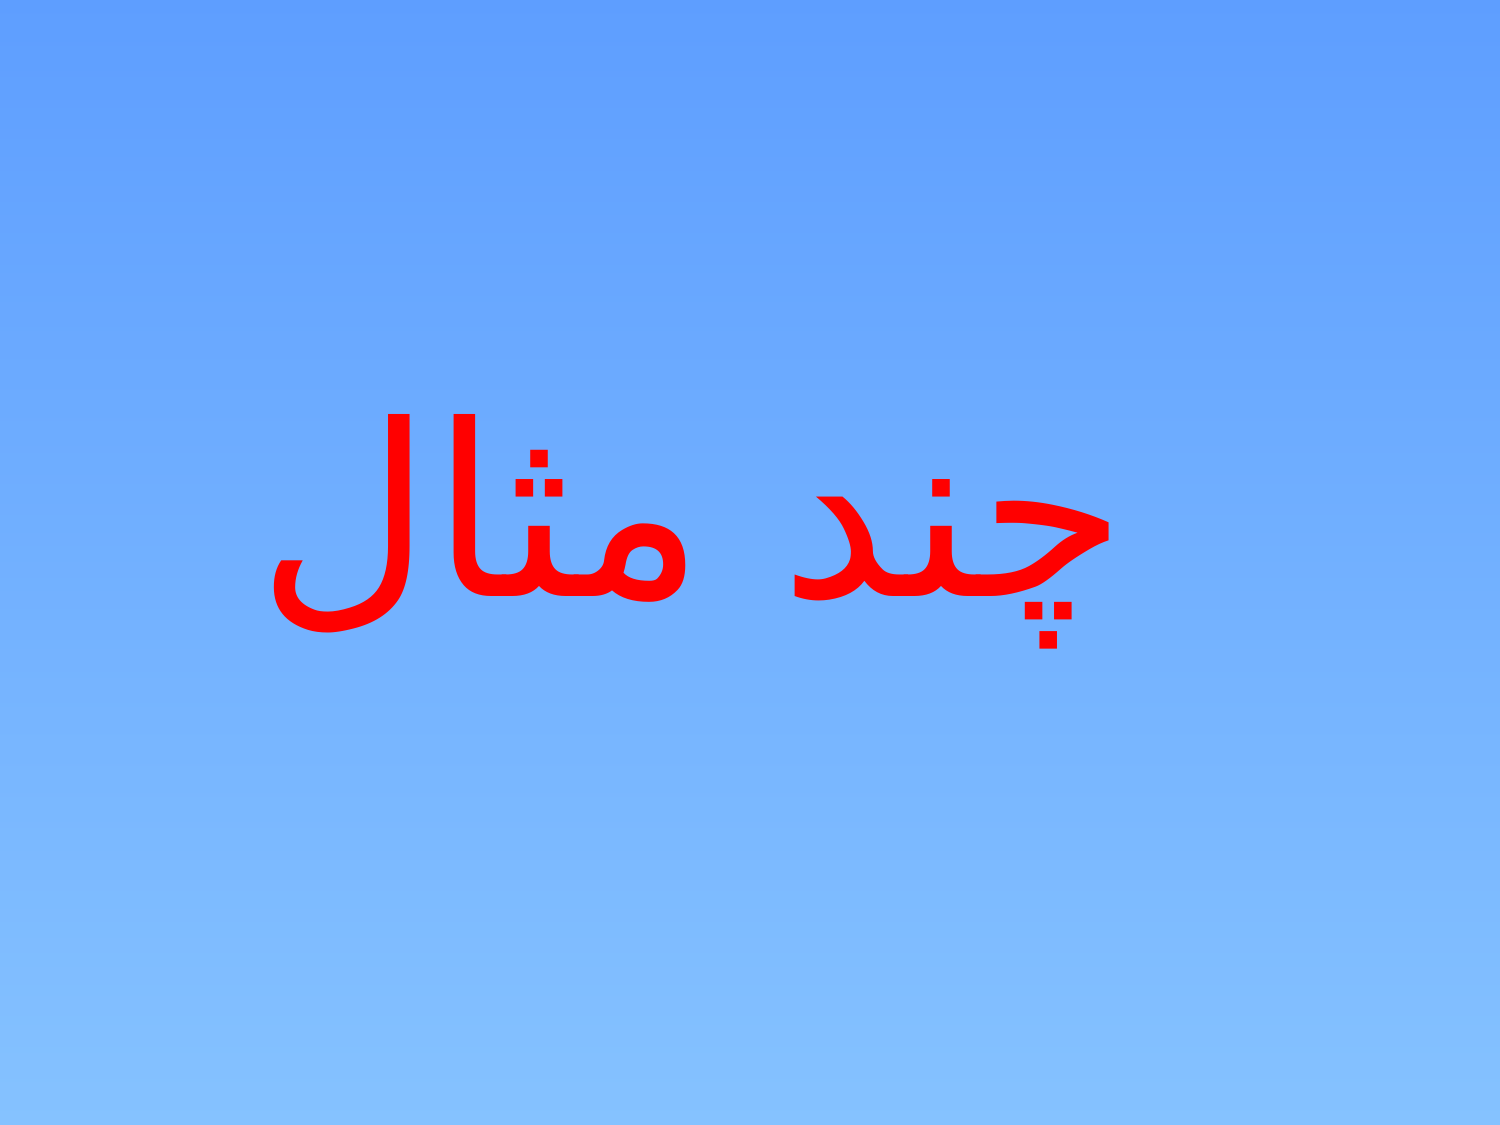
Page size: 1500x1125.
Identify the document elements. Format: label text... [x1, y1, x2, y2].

text_box چند مثال [243, 349, 1143, 653]
